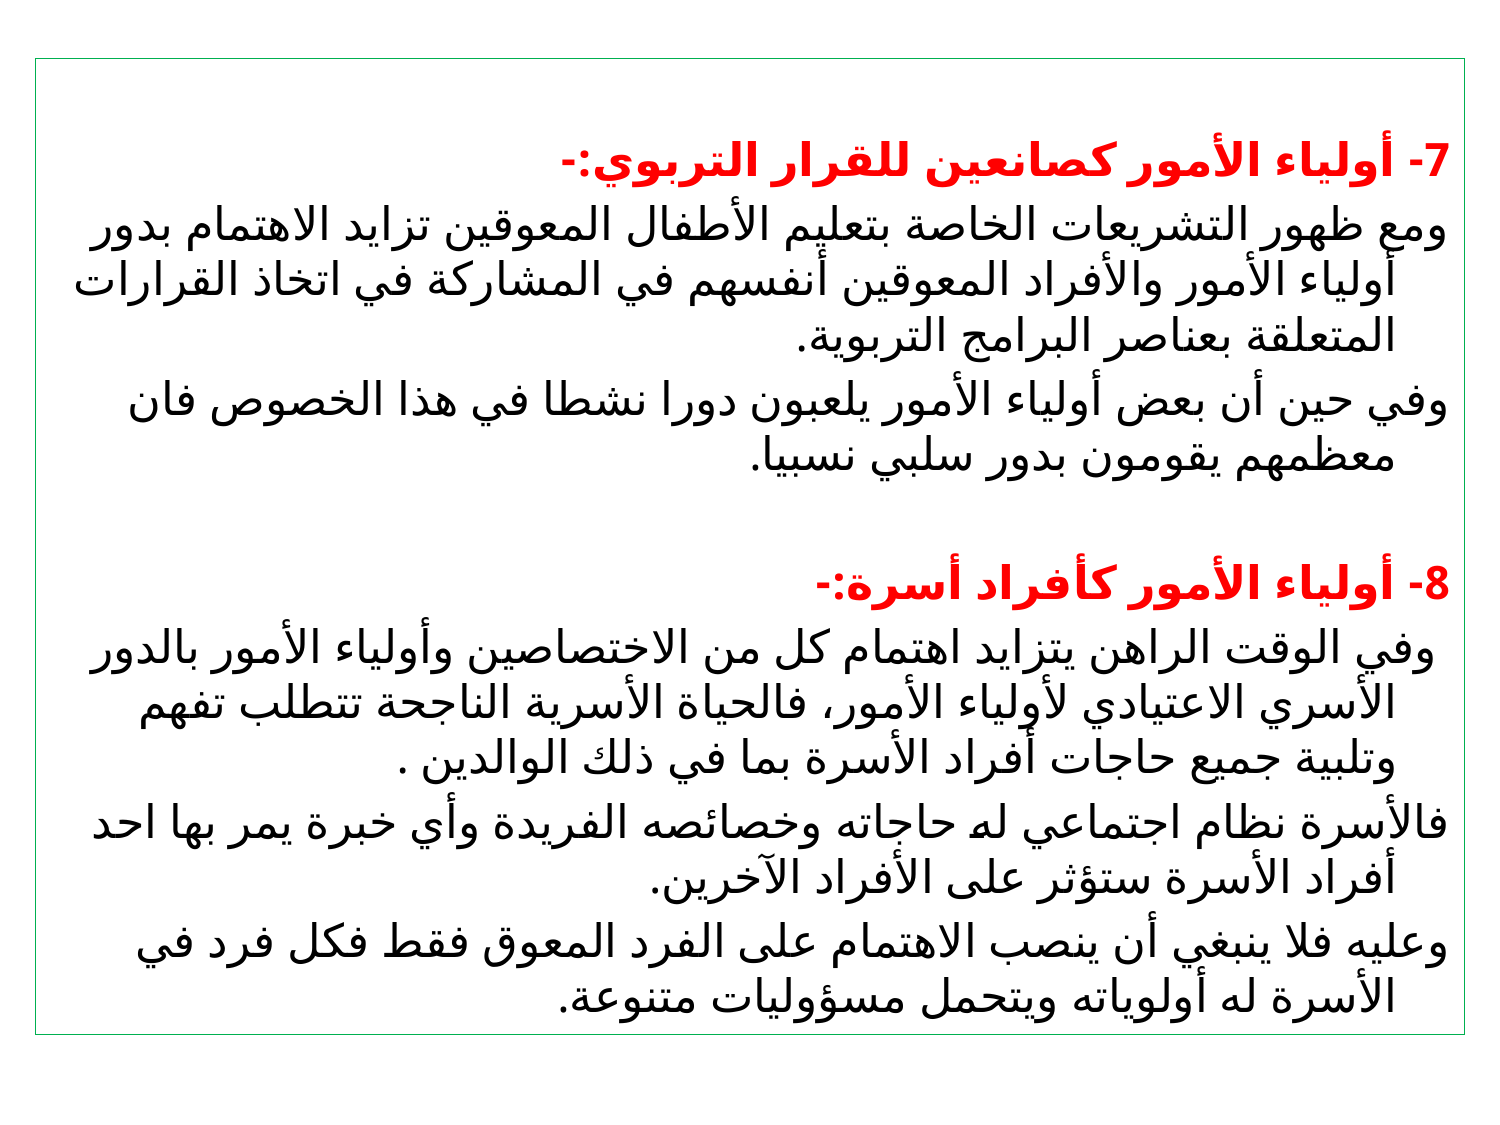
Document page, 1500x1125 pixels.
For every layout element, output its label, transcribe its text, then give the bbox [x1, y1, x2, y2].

list 7- أولياء الأمور كصانعين للقرار التربوي:- ومع ظهور التشريعات الخاصة بتعليم الأطفال المعوقين تزايد الاهتمام بدور أولياء الأمور والأفراد المعوقين أنفسهم في المشاركة في اتخاذ القرارات المتعلقة بعناصر البرامج التربوية. وفي حين أن بعض أولياء الأمور يلعبون دورا نشطا في هذا الخصوص فان معظمهم يقومون بدور سلبي نسبيا. 8- أولياء الأمور كأفراد أسرة:- وفي الوقت الراهن يتزايد اهتمام كل من الاختصاصين وأولياء الأمور بالدور الأسري الاعتيادي لأولياء الأمور، فالحياة الأسرية الناجحة تتطلب تفهم وتلبية جميع حاجات أفراد الأسرة بما في ذلك الوالدين . فالأسرة نظام اجتماعي له حاجاته وخصائصه الفريدة وأي خبرة يمر بها احد أفراد الأسرة ستؤثر على الأفراد الآخرين. وعليه فلا ينبغي أن ينصب الاهتمام على الفرد المعوق فقط فكل فرد في الأسرة له أولوياته ويتحمل مسؤوليات متنوعة. [35, 58, 1465, 1035]
